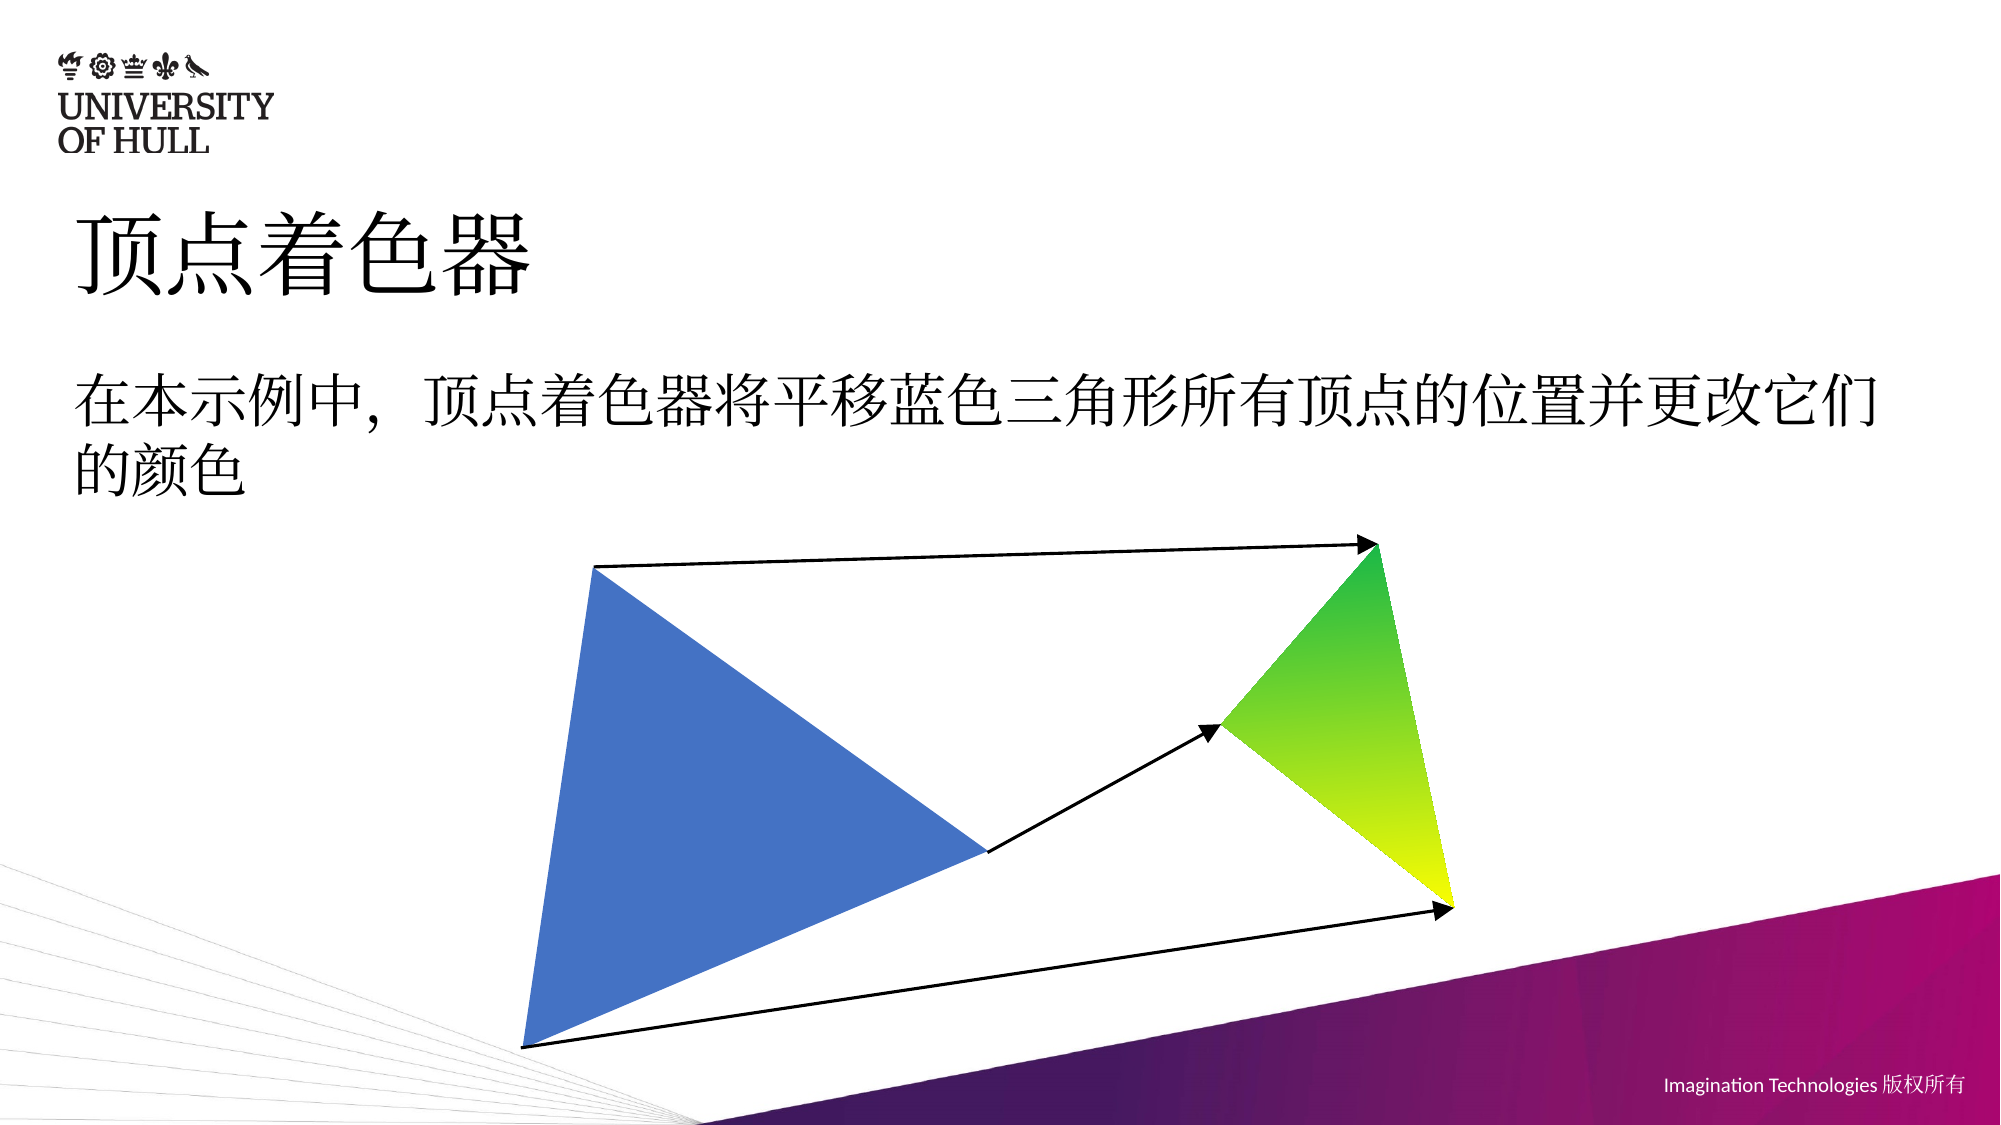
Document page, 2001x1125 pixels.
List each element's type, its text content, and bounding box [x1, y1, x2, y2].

picture [0, 0, 2000, 1125]
title 顶点着色器 [57, 178, 1931, 340]
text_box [421, 543, 1502, 1048]
list 在本示例中，顶点着色器将平移蓝色三角形所有顶点的位置并更改它们的颜色 [57, 356, 1931, 1074]
